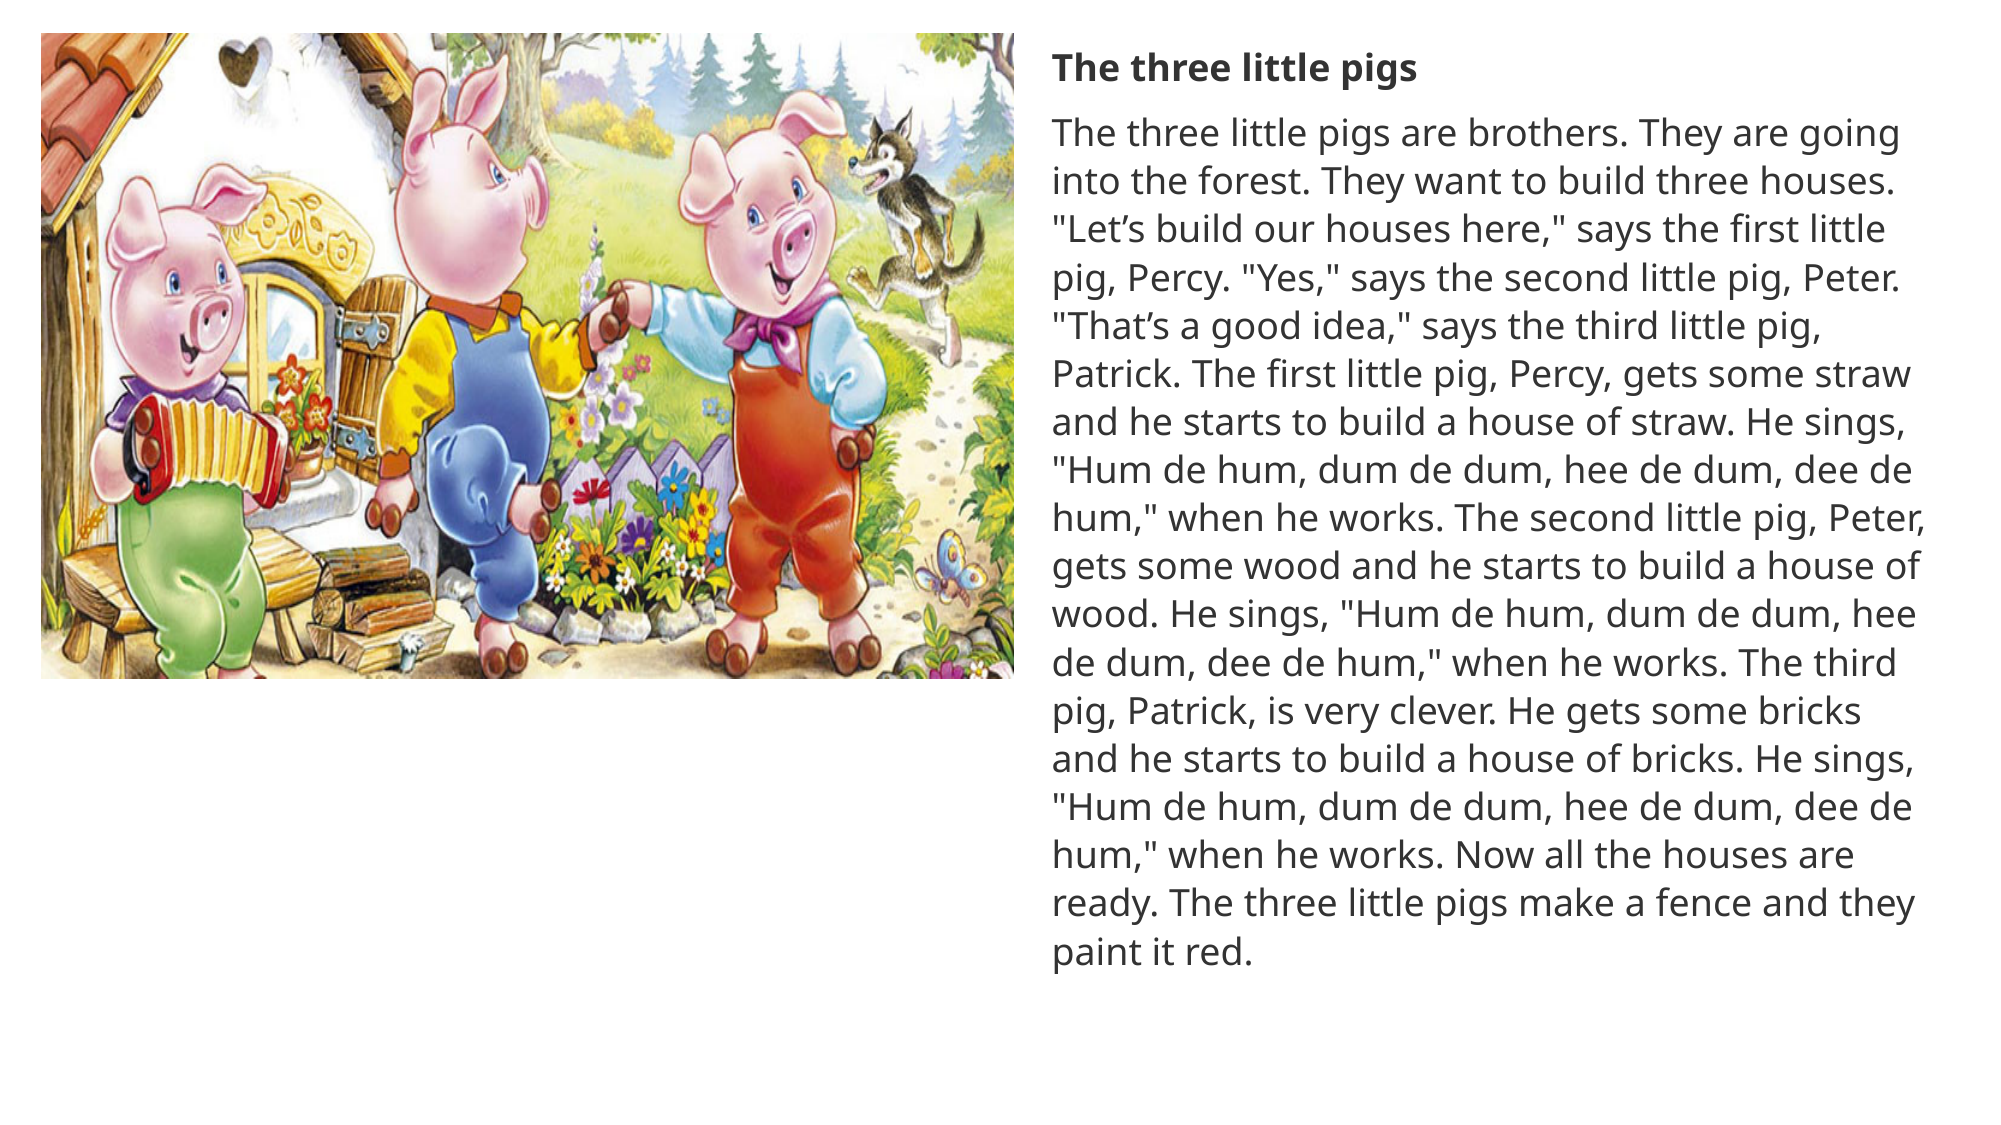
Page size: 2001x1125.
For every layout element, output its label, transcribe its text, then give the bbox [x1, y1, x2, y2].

text_box The three little pigs The three little pigs are brothers. They are going into the forest. They want to build three houses. "Let’s build our houses here," says the first little pig, Percy. "Yes," says the second little pig, Peter. "That’s a good idea," says the third little pig, Patrick. The first little pig, Percy, gets some straw and he starts to build a house of straw. He sings, "Hum de hum, dum de dum, hee de dum, dee de hum," when he works. The second little pig, Peter, gets some wood and he starts to build a house of wood. He sings, "Hum de hum, dum de dum, hee de dum, dee de hum," when he works. The third pig, Patrick, is very clever. He gets some bricks and he starts to build a house of bricks. He sings, "Hum de hum, dum de dum, hee de dum, dee de hum," when he works. Now all the houses are ready. The three little pigs make a fence and they paint it red. [1036, 33, 1950, 1087]
picture [41, 33, 1014, 679]
